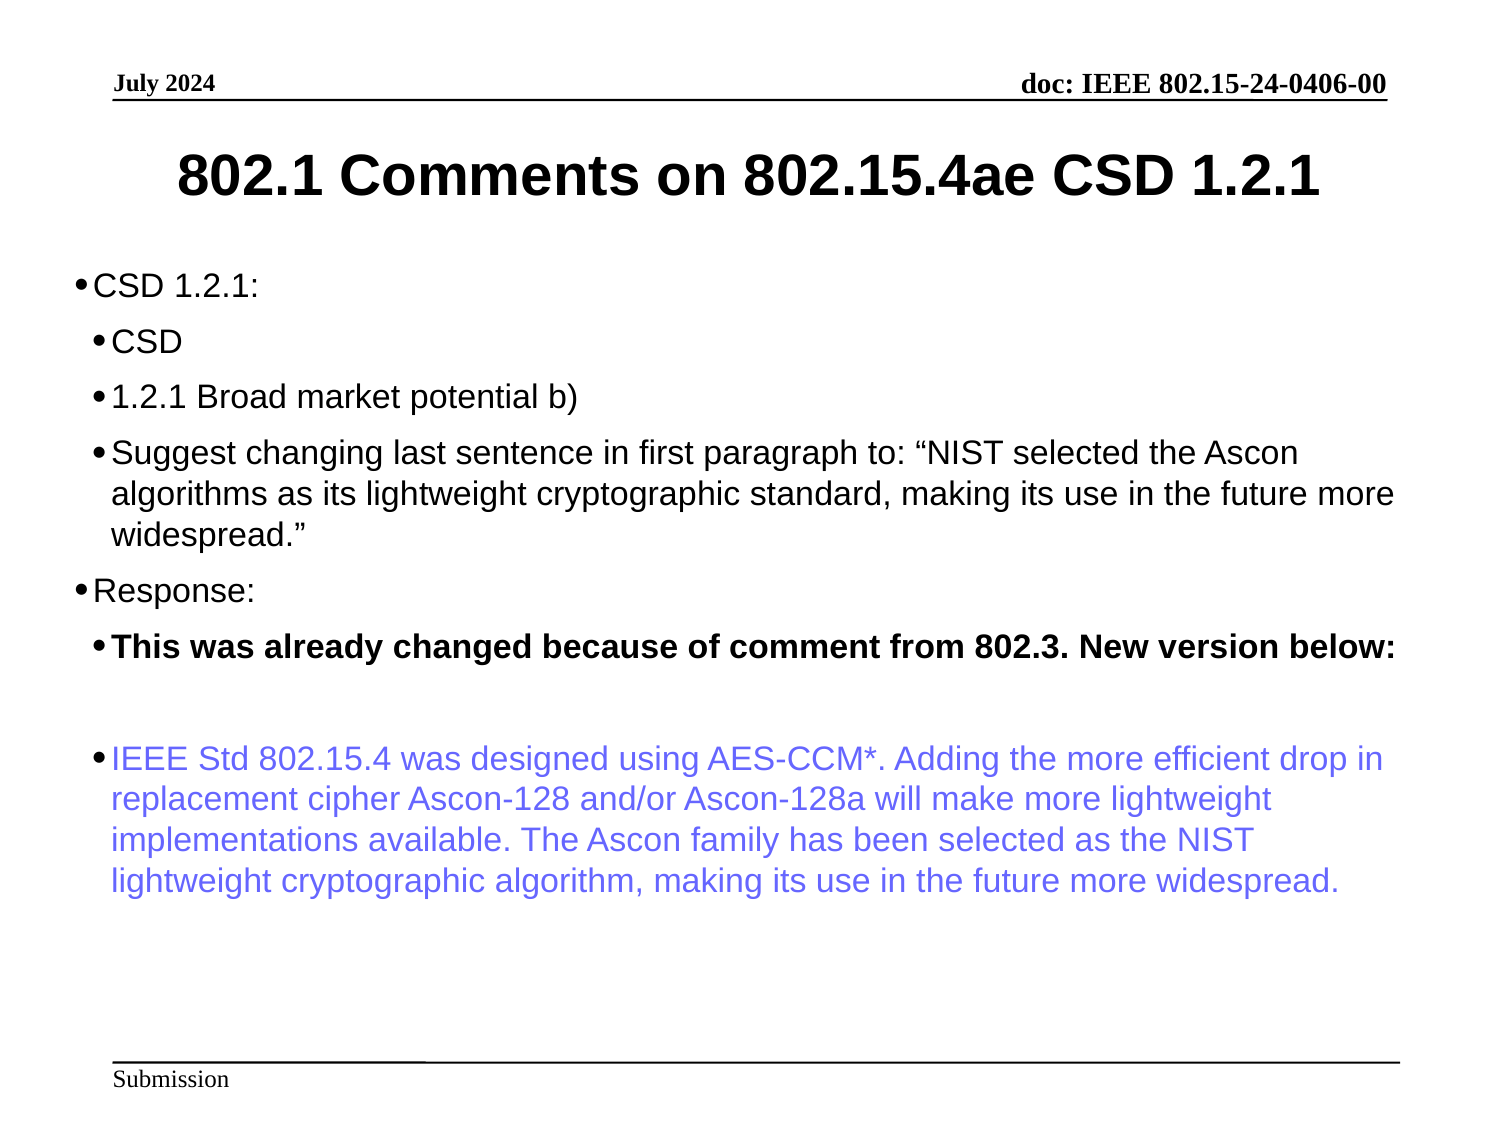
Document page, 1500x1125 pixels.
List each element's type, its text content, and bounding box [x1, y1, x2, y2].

text_box CSD 1.2.1: CSD 1.2.1 Broad market potential b) Suggest changing last sentence in first paragraph to: “NIST selected the Ascon algorithms as its lightweight cryptographic standard, making its use in the future more widespread.” Response: This was already changed because of comment from 802.3. New version below: IEEE Std 802.15.4 was designed using AES-CCM*. Adding the more efficient drop in replacement cipher Ascon-128 and/or Ascon-128a will make more lightweight implementations available. The Ascon family has been selected as the NIST lightweight cryptographic algorithm, making its use in the future more widespread. [74, 263, 1425, 916]
text_box 802.1 Comments on 802.15.4ae CSD 1.2.1 [74, 112, 1425, 233]
